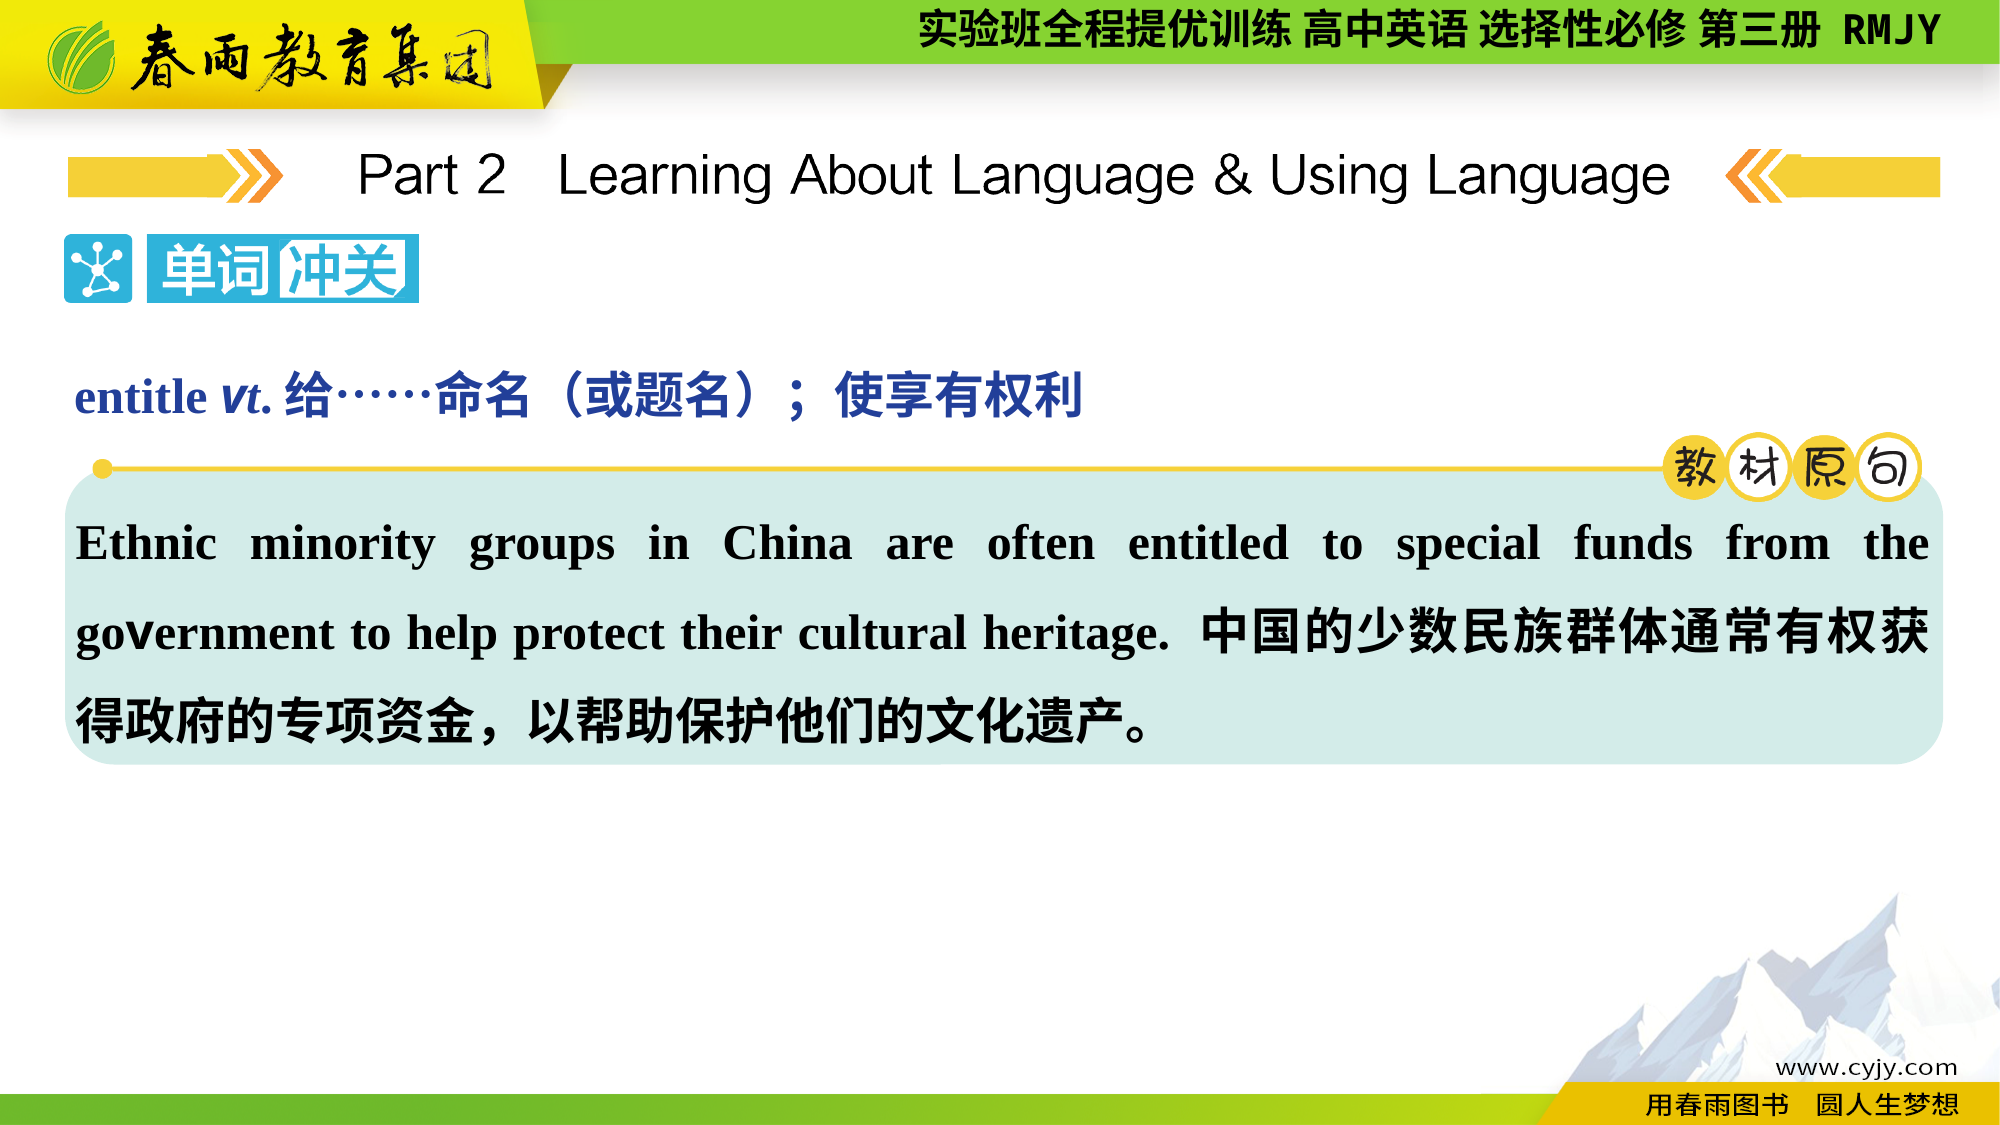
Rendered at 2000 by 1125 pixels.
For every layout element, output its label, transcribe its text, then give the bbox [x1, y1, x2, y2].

list entitle vt.给……命名（或题名）；使享有权利 [59, 326, 1944, 423]
text_box [88, 757, 1920, 765]
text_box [92, 432, 1923, 531]
text_box Ethnic minority groups in China are often entitled to special funds from the government to help protect their cultural heritage. 中国的少数民族群体通常有权获得政府的专项资金，以帮助保护他们的文化遗产。 [60, 471, 1945, 757]
picture [0, 0, 2000, 1125]
